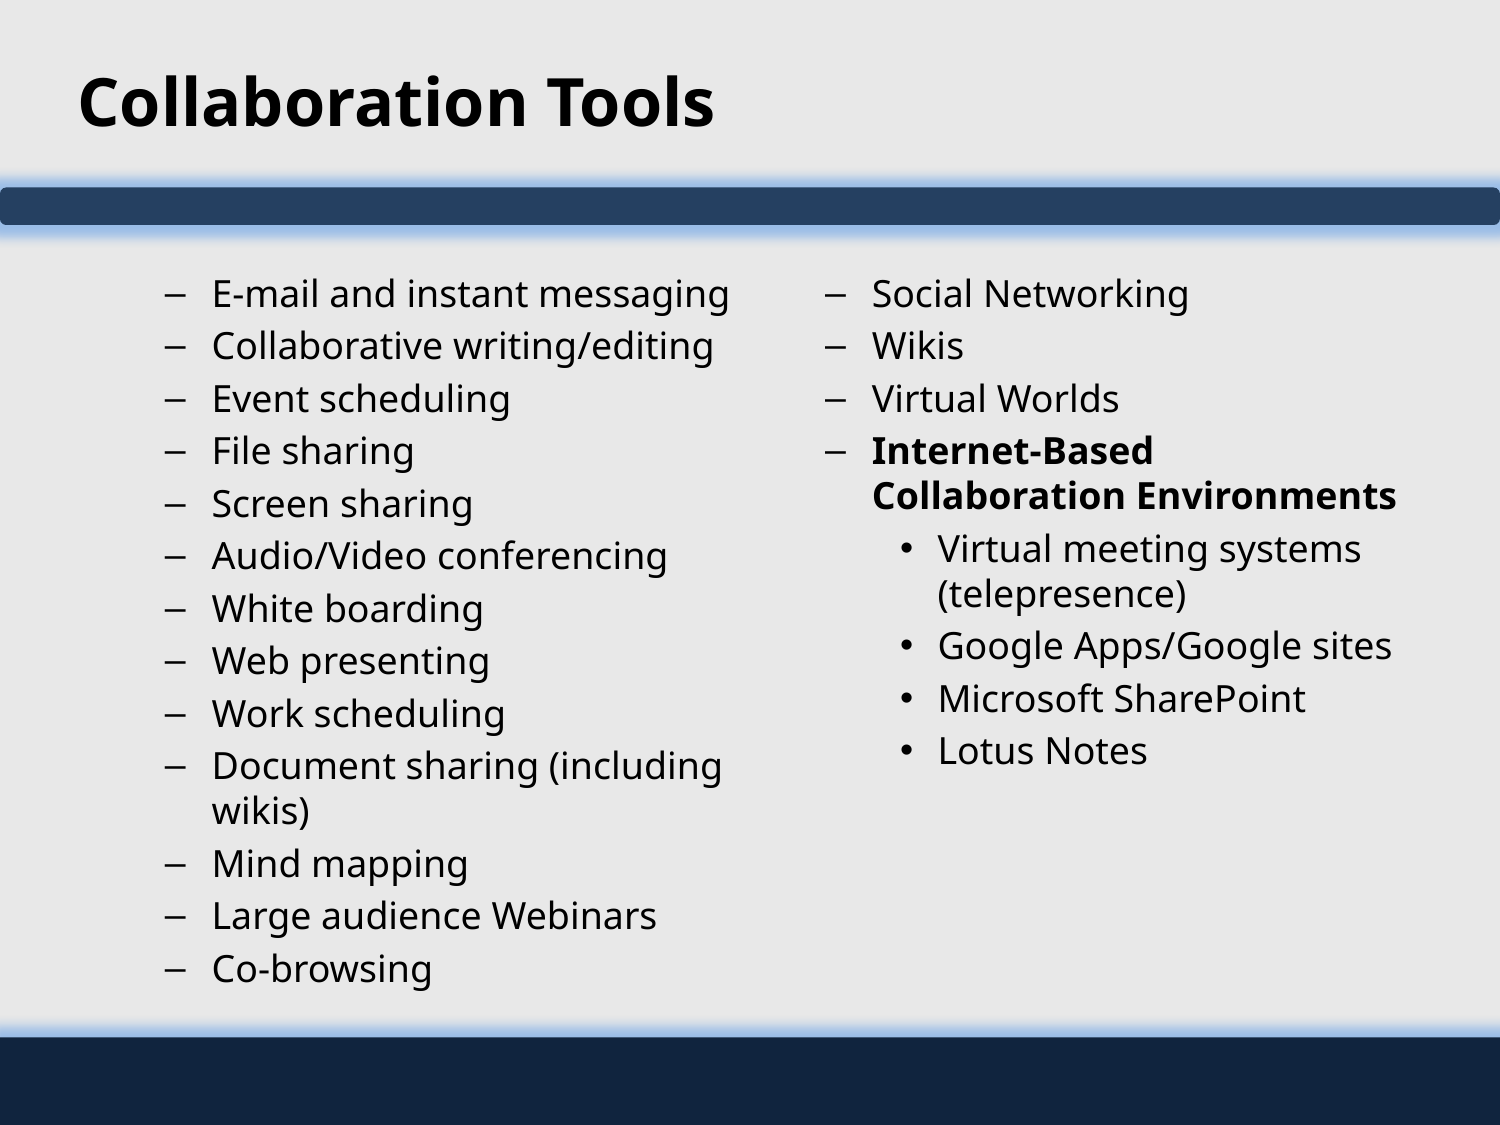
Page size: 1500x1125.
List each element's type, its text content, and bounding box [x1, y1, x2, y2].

title Collaboration Tools [62, 49, 1426, 151]
list E-mail and instant messaging Collaborative writing/editing Event scheduling File sharing Screen sharing Audio/Video conferencing White boarding Web presenting Work scheduling Document sharing (including wikis) Mind mapping Large audience Webinars Co-browsing Social Networking Wikis Virtual Worlds Internet-Based Collaboration Environments Virtual meeting systems (telepresence) Google Apps/Google sites Microsoft SharePoint Lotus Notes [75, 262, 1425, 1013]
